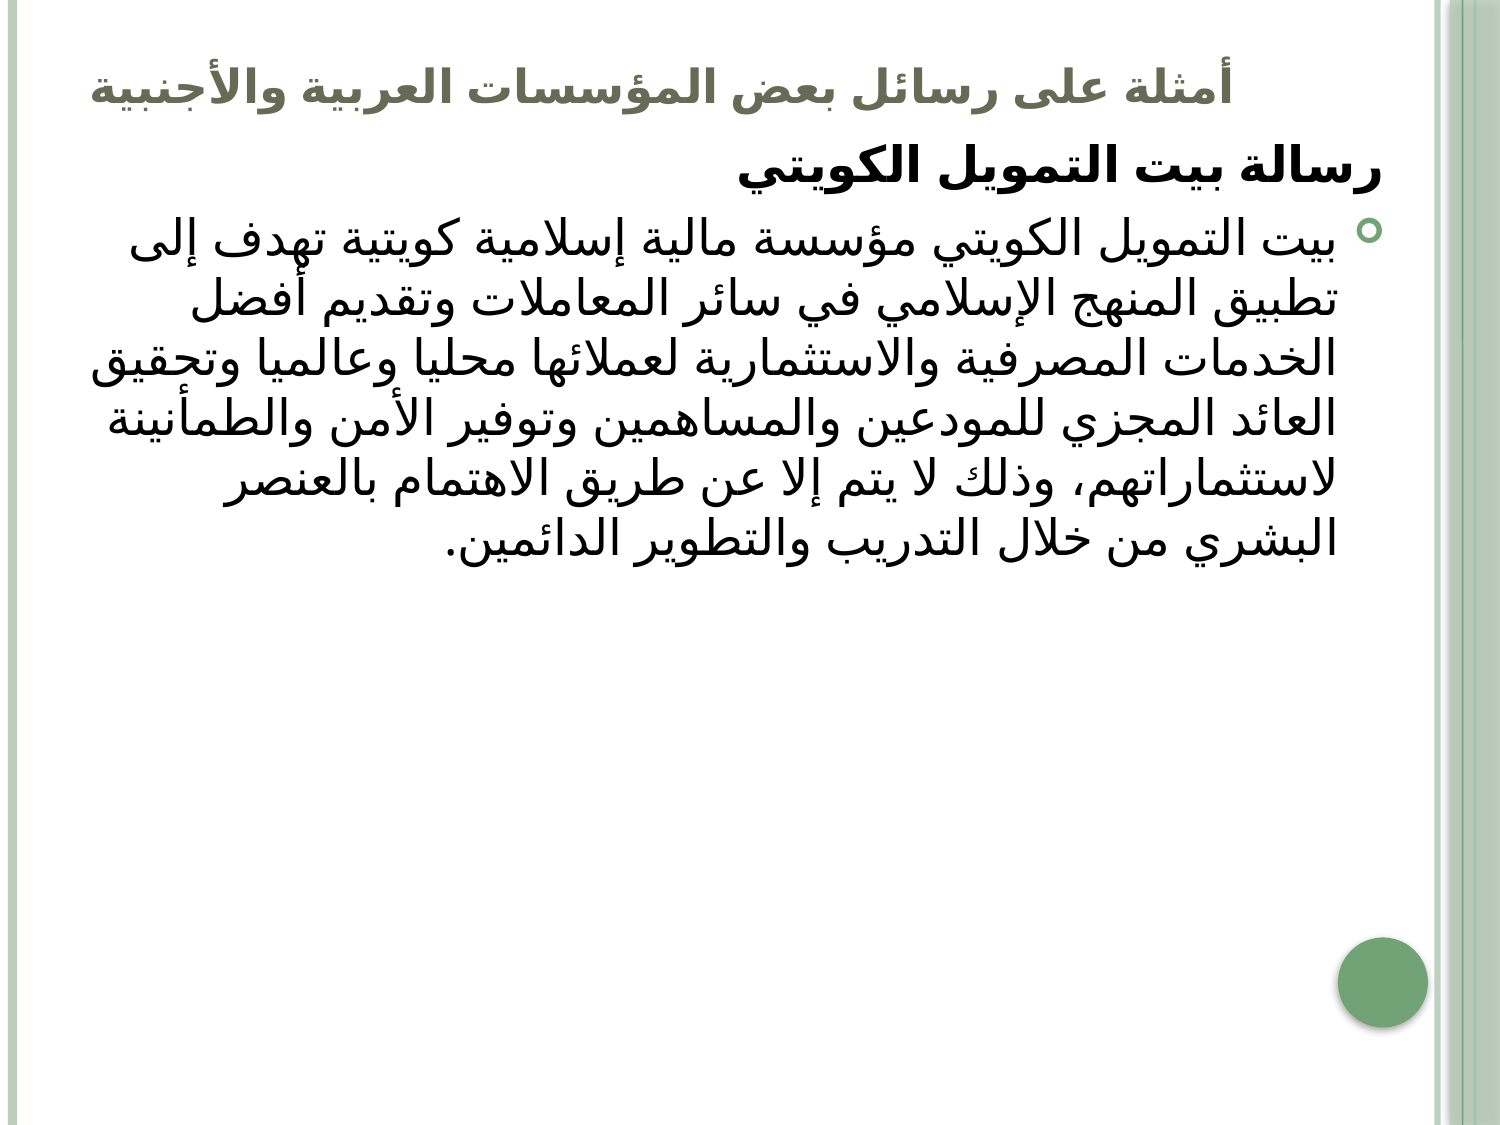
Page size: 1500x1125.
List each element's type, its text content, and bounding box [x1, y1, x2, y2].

list رسالة بيت التمويل الكويتي بيت التمويل الكويتي مؤسسة مالية إسلامية كويتية تهدف إلى تطبيق المنهج الإسلامي في سائر المعاملات وتقديم أفضل الخدمات المصرفية والاستثمارية لعملائها محليا وعالميا وتحقيق العائد المجزي للمودعين والمساهمين وتوفير الأمن والطمأنينة لاستثماراتهم، وذلك لا يتم إلا عن طريق الاهتمام بالعنصر البشري من خلال التدريب والتطوير الدائمين. [75, 125, 1400, 1062]
title أمثلة على رسائل بعض المؤسسات العربية والأجنبية [75, 45, 1300, 125]
